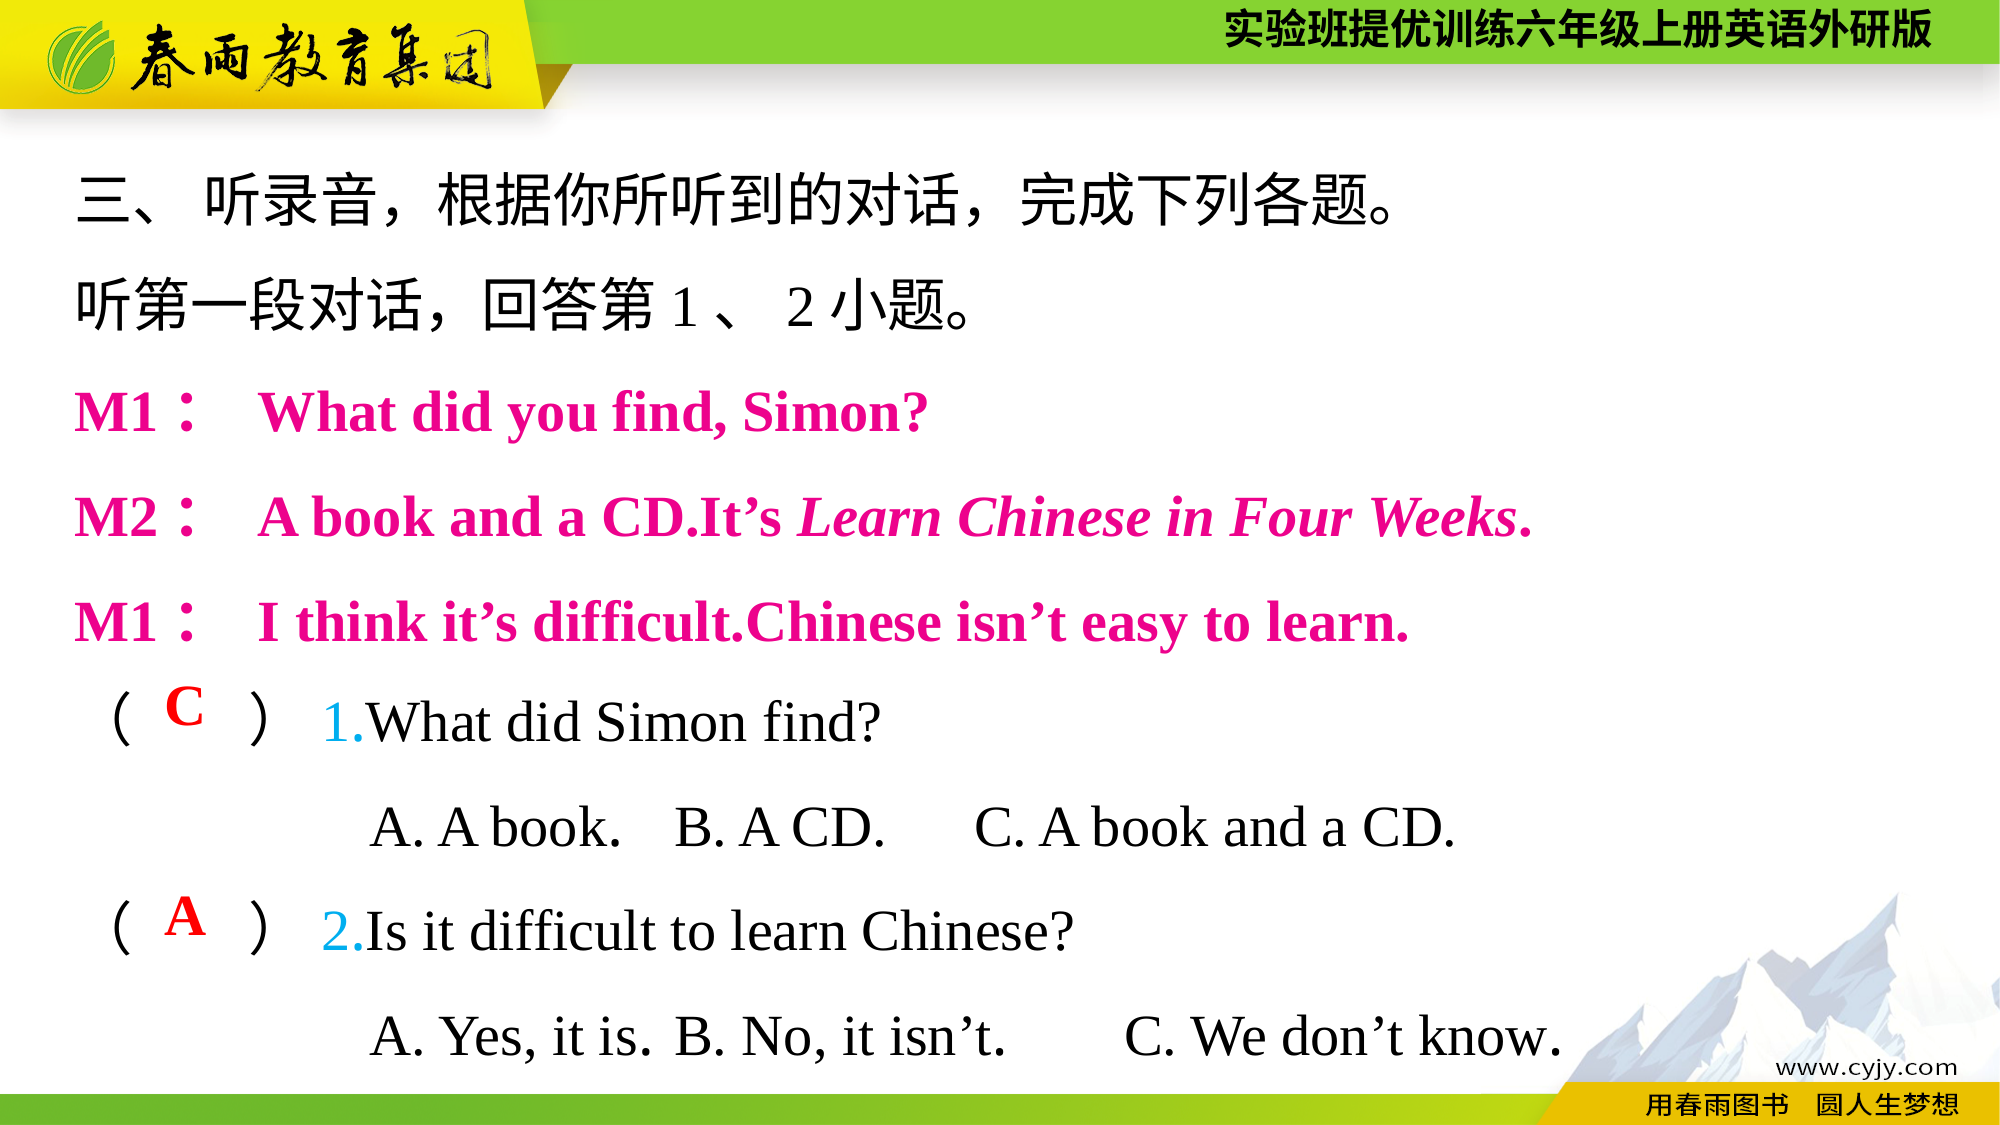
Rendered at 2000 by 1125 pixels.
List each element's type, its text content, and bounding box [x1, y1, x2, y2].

list 三、 听录音，根据你所听到的对话，完成下列各题。 听第一段对话，回答第1、2小题。 [59, 121, 1944, 330]
picture [0, 0, 2000, 1125]
text_box A [149, 869, 234, 955]
text_box （ ）1.What did Simon find? A. A book. B. A CD. C. A book and a CD. （ ）2.Is it difficult to learn Chinese? A. Yes, it is. B. No, it isn’t. C. We don’t know. [59, 640, 1944, 1075]
text_box M1： What did you find, Simon? M2： A book and a CD.It’s Learn Chinese in Four Weeks. M1： I think it’s difficult.Chinese isn’t easy to learn. [59, 330, 1944, 640]
